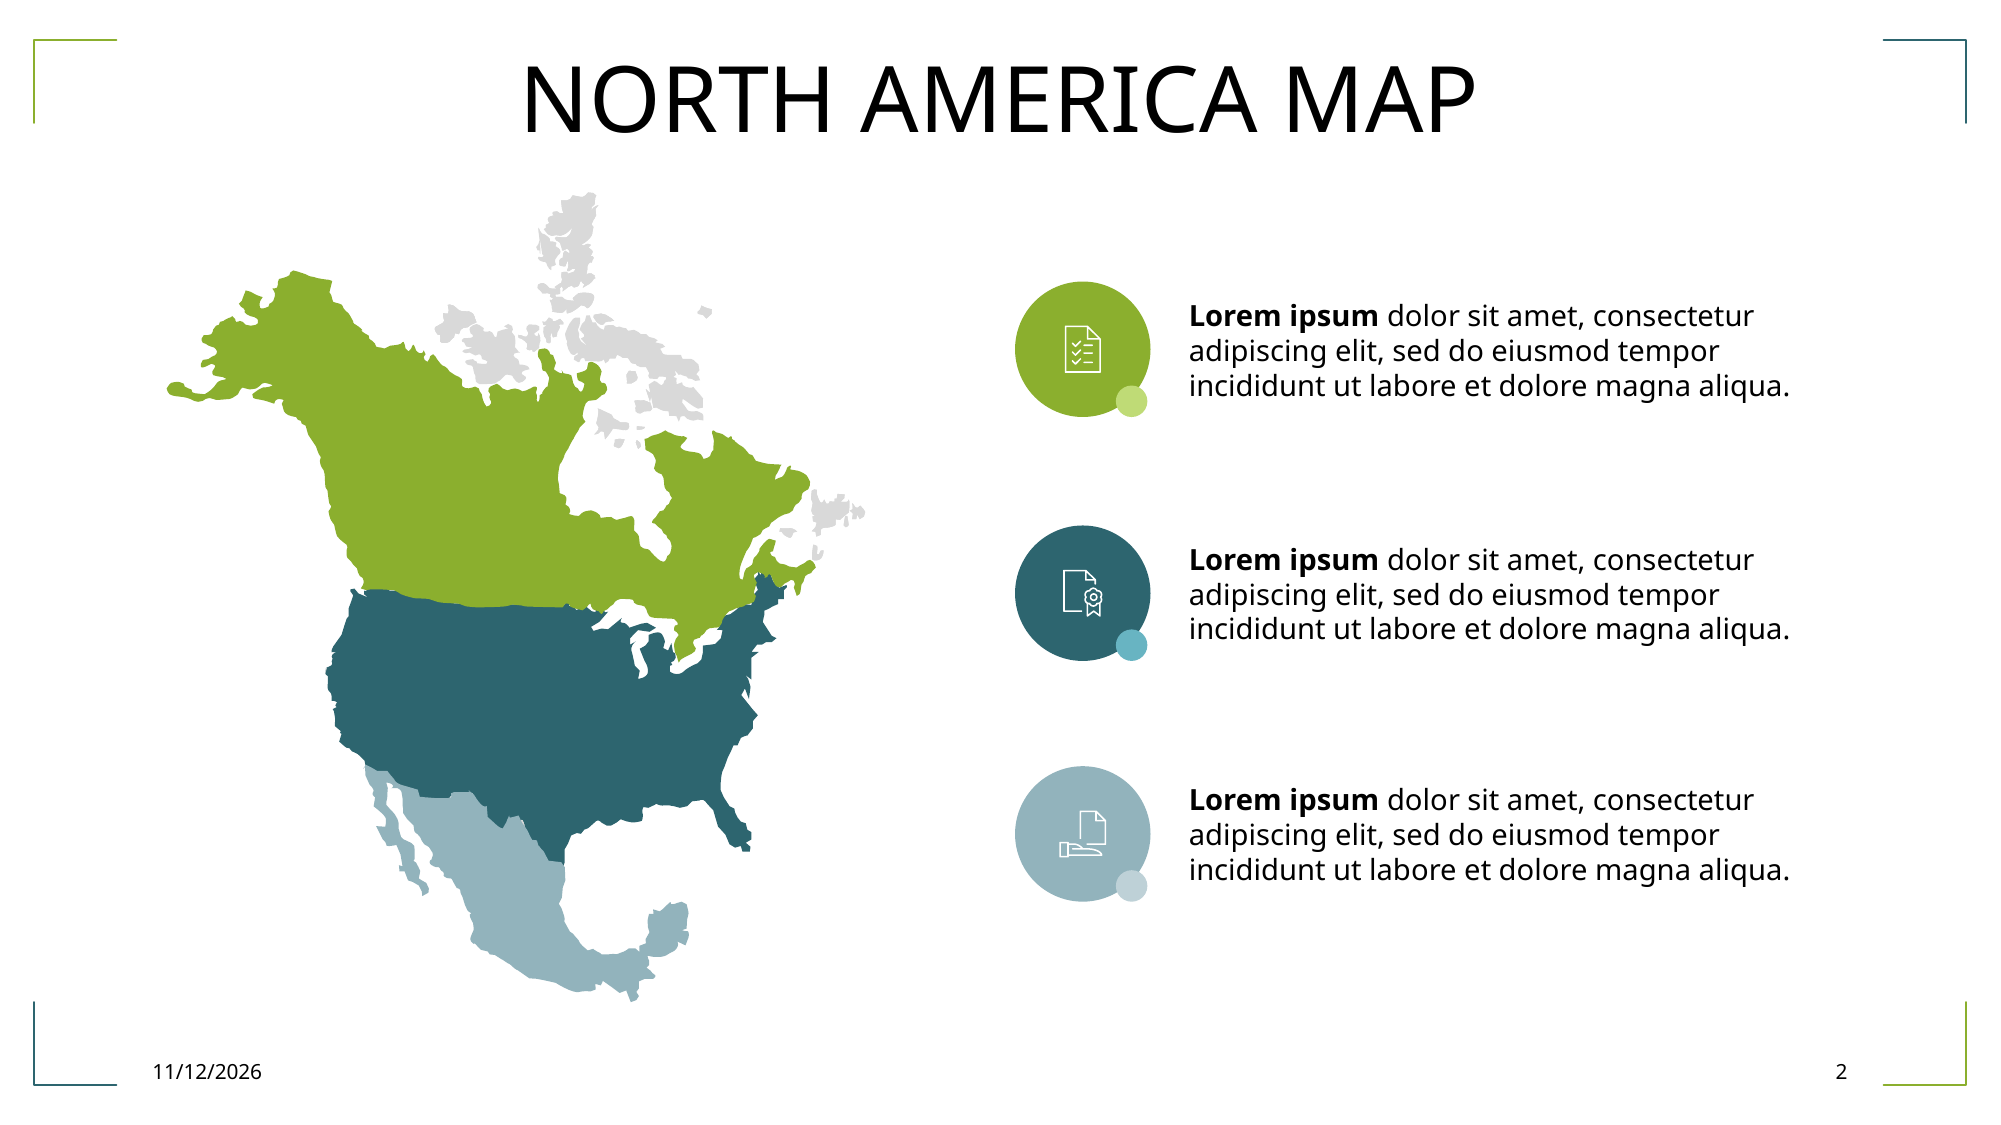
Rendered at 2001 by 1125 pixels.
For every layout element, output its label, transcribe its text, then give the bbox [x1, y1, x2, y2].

text_box [1882, 1001, 1967, 1086]
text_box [1059, 810, 1107, 858]
text_box NORTH AMERICA MAP [116, 41, 1884, 152]
text_box Lorem ipsum dolor sit amet, consectetur adipiscing elit, sed do eiusmod tempor incididunt ut labore et dolore magna aliqua. [1188, 296, 1834, 402]
text_box Lorem ipsum dolor sit amet, consectetur adipiscing elit, sed do eiusmod tempor incididunt ut labore et dolore magna aliqua. [1188, 781, 1834, 887]
text_box [1114, 869, 1149, 903]
slide_number 2 [1412, 1042, 1863, 1103]
text_box [1014, 280, 1152, 419]
text_box [33, 1001, 118, 1086]
text_box [1882, 39, 1967, 124]
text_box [1064, 325, 1101, 373]
text_box Lorem ipsum dolor sit amet, consectetur adipiscing elit, sed do eiusmod tempor incididunt ut labore et dolore magna aliqua. [1188, 540, 1834, 646]
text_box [166, 192, 866, 1003]
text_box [1063, 569, 1103, 617]
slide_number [137, 1042, 588, 1103]
text_box [33, 39, 118, 124]
text_box [1014, 524, 1152, 662]
text_box [1114, 628, 1149, 662]
text_box [1114, 384, 1149, 419]
text_box [1014, 765, 1152, 903]
